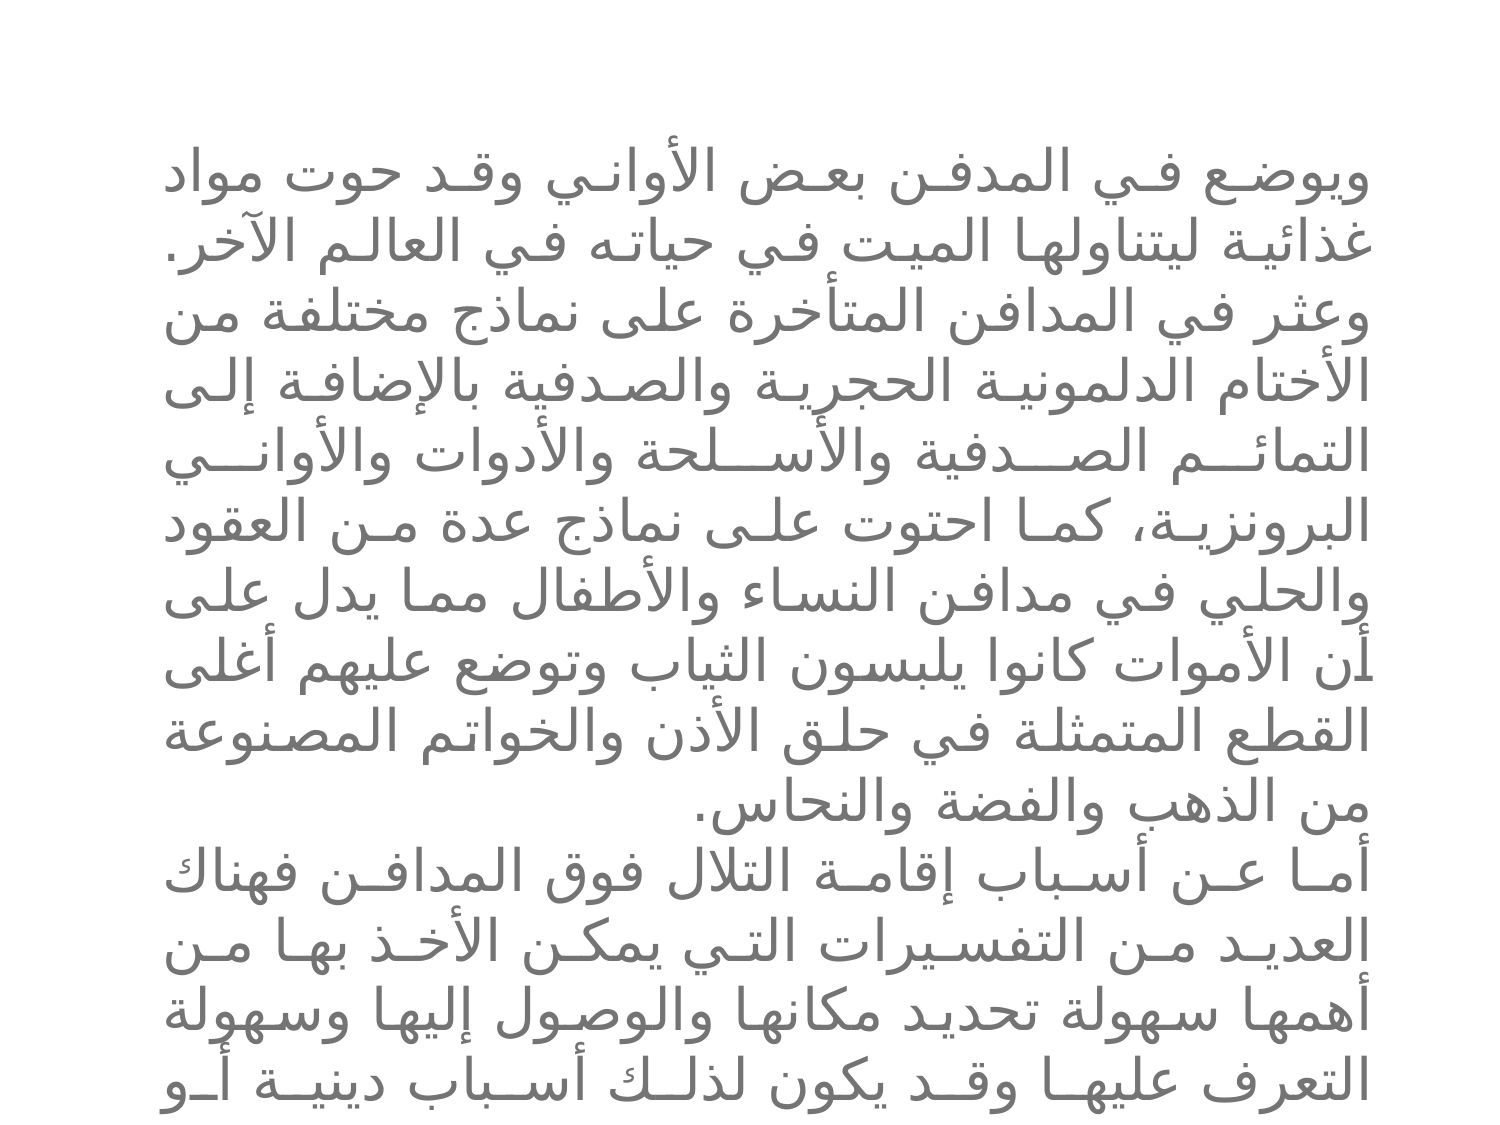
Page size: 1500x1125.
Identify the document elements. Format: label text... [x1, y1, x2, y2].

text_box ويوضع في المدفن بعض الأواني وقد حوت مواد غذائية ليتناولها الميت في حياته في العالم الآخر. وعثر في المدافن المتأخرة على نماذج مختلفة من الأختام الدلمونية الحجرية والصدفية بالإضافة إلى التمائم الصدفية والأسلحة والأدوات والأواني البرونزية، كما احتوت على نماذج عدة من العقود والحلي في مدافن النساء والأطفال مما يدل على أن الأموات كانوا يلبسون الثياب وتوضع عليهم أغلى القطع المتمثلة في حلق الأذن والخواتم المصنوعة من الذهب والفضة والنحاس. أما عن أسباب إقامة التلال فوق المدافن فهناك العديد من التفسيرات التي يمكن الأخذ بها من أهمها سهولة تحديد مكانها والوصول إليها وسهولة التعرف عليها وقد يكون لذلك أسباب دينية أو هندسية. [147, 125, 1388, 1125]
